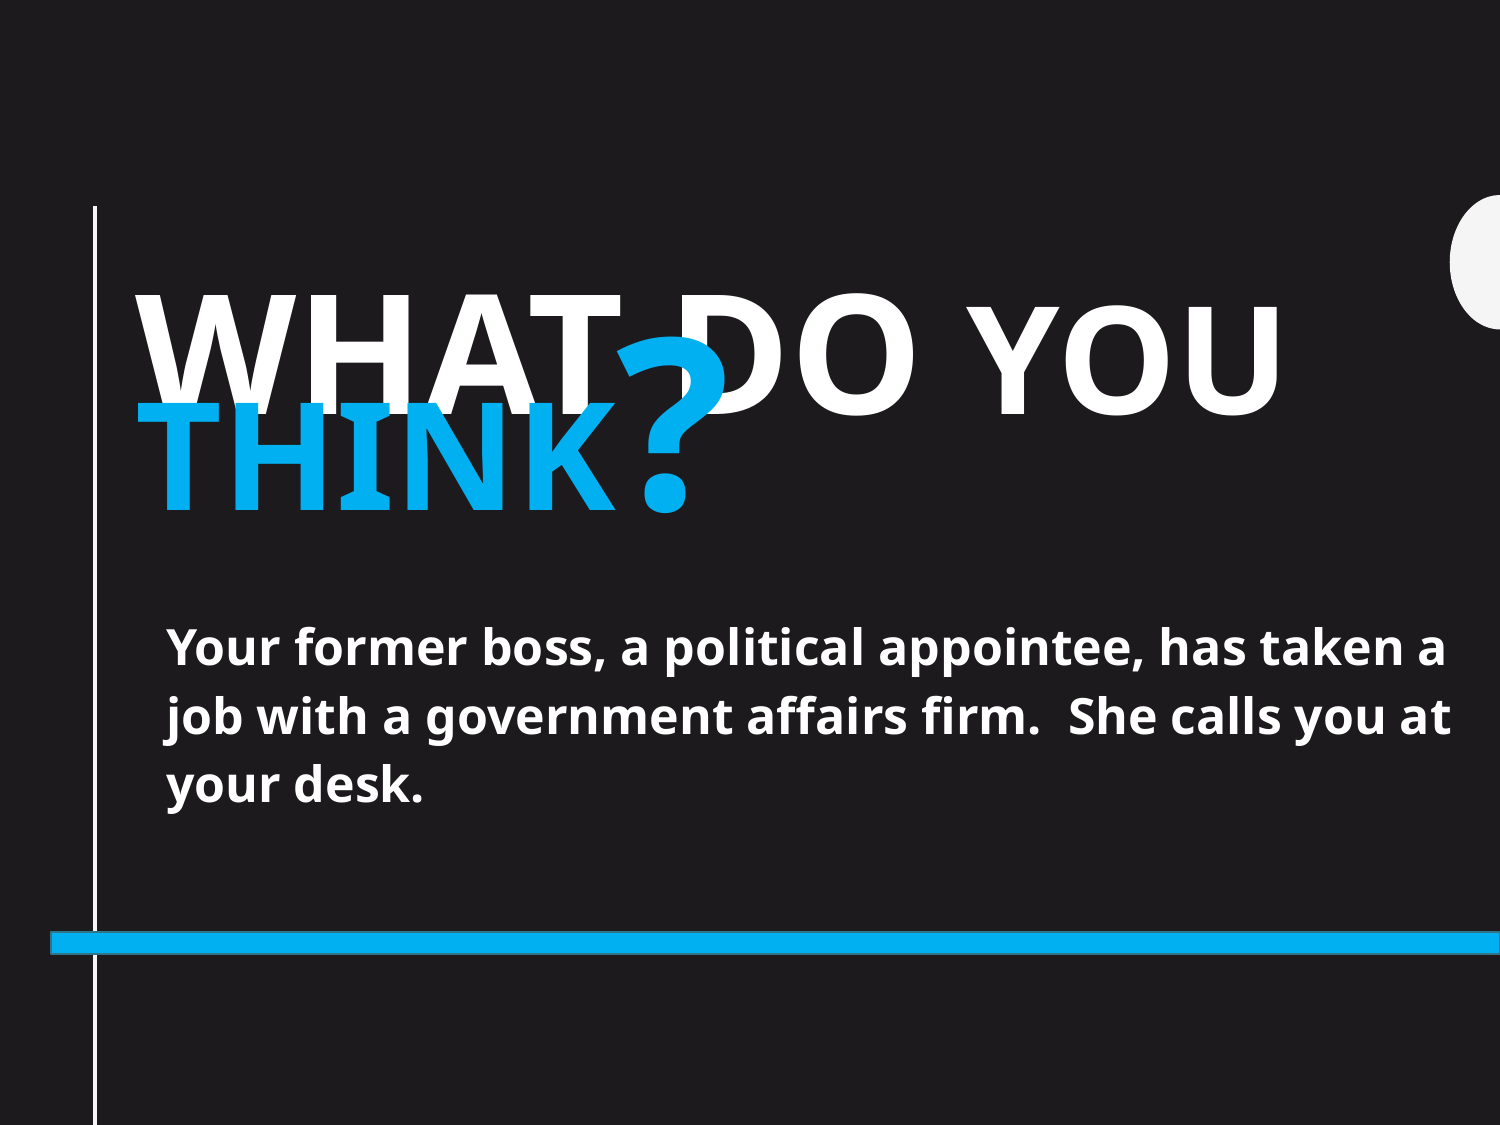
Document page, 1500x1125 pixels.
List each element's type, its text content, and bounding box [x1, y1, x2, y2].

text_box [50, 931, 1500, 955]
title What do you Think? [120, 330, 1500, 781]
text_box Your former boss, a political appointee, has taken a job with a government affairs firm. She calls you at your desk. [151, 600, 1500, 872]
